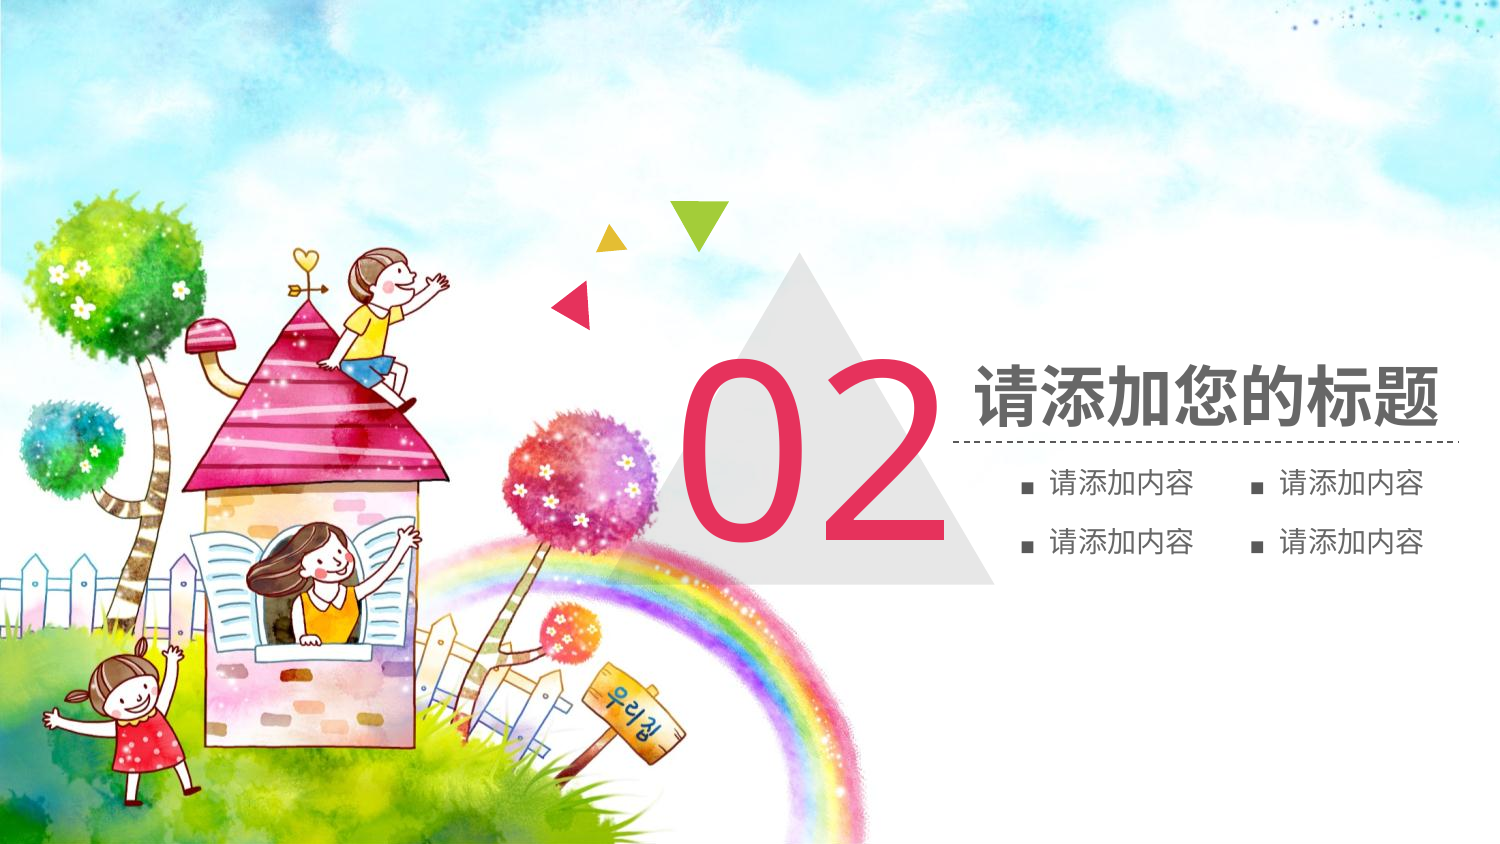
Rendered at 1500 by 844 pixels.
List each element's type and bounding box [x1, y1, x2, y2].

text_box [1251, 457, 1442, 509]
picture [0, 0, 1500, 844]
text_box [1021, 516, 1212, 568]
text_box [1021, 457, 1212, 509]
text_box [1251, 516, 1442, 568]
